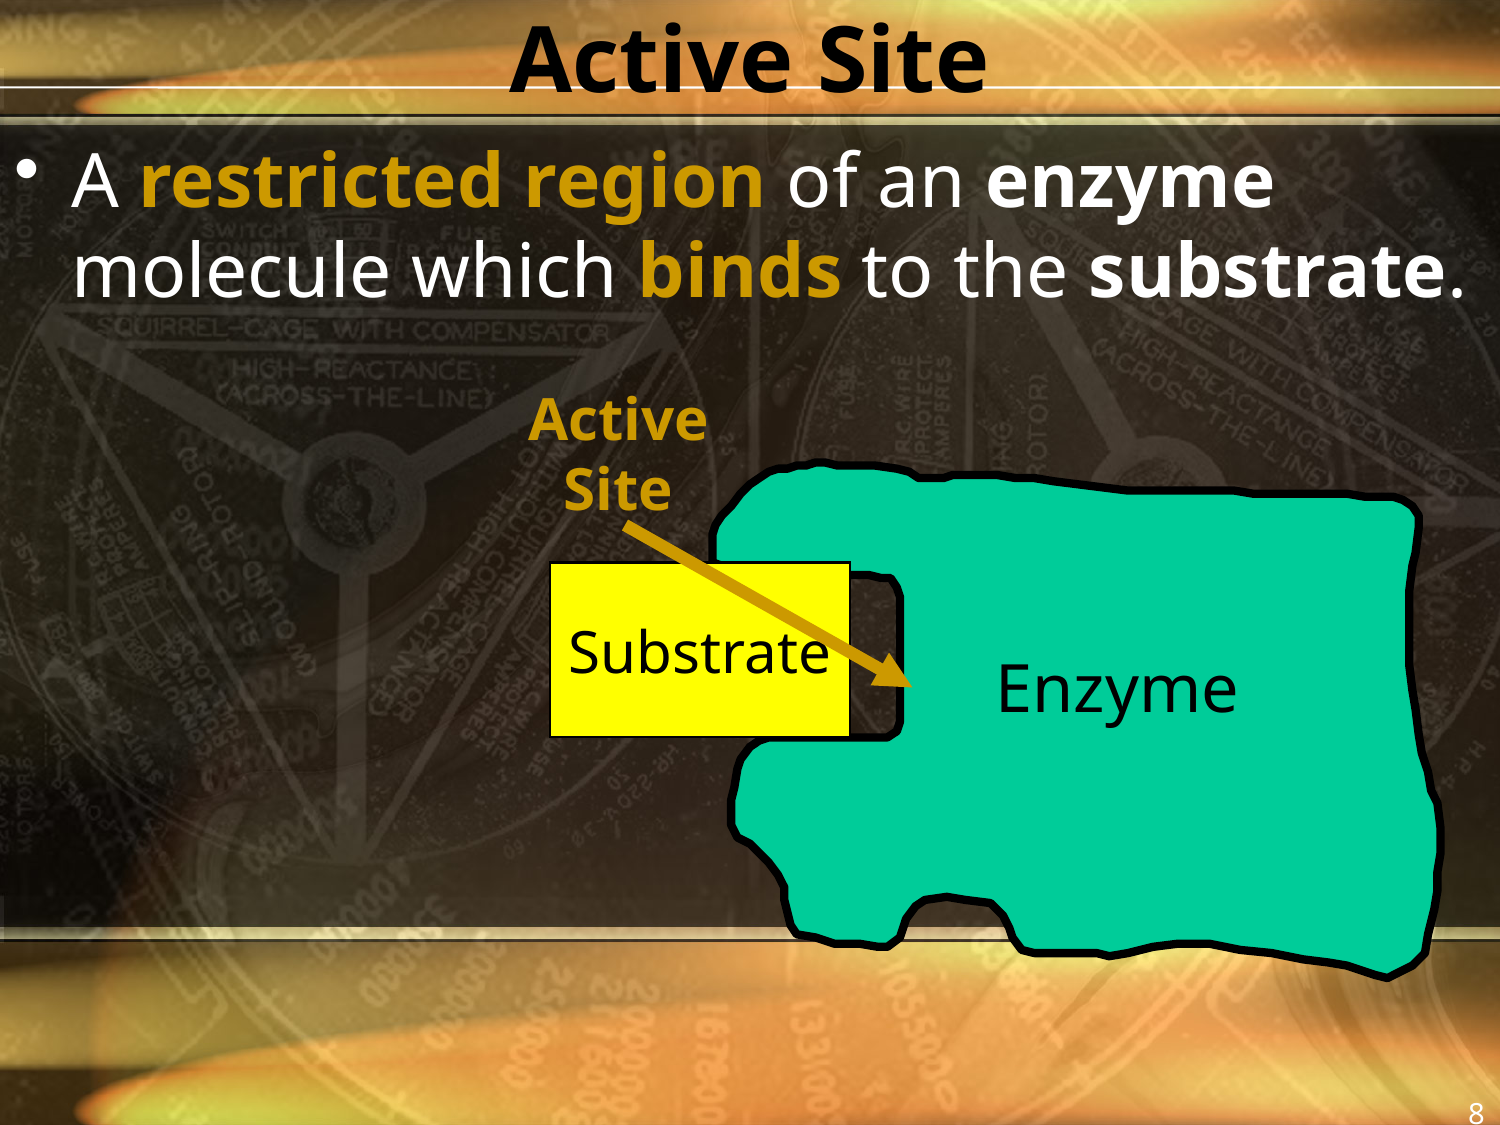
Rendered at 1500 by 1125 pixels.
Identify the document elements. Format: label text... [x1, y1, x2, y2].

slide_number 8 [1187, 1087, 1500, 1125]
picture [0, 113, 1500, 124]
text_box Active Site [487, 374, 750, 530]
picture [0, 926, 1500, 1125]
title Active Site [0, 0, 1500, 113]
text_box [712, 462, 1442, 979]
text_box Substrate [549, 562, 707, 738]
list A restricted region of an enzyme molecule which binds to the substrate. [0, 124, 1500, 926]
